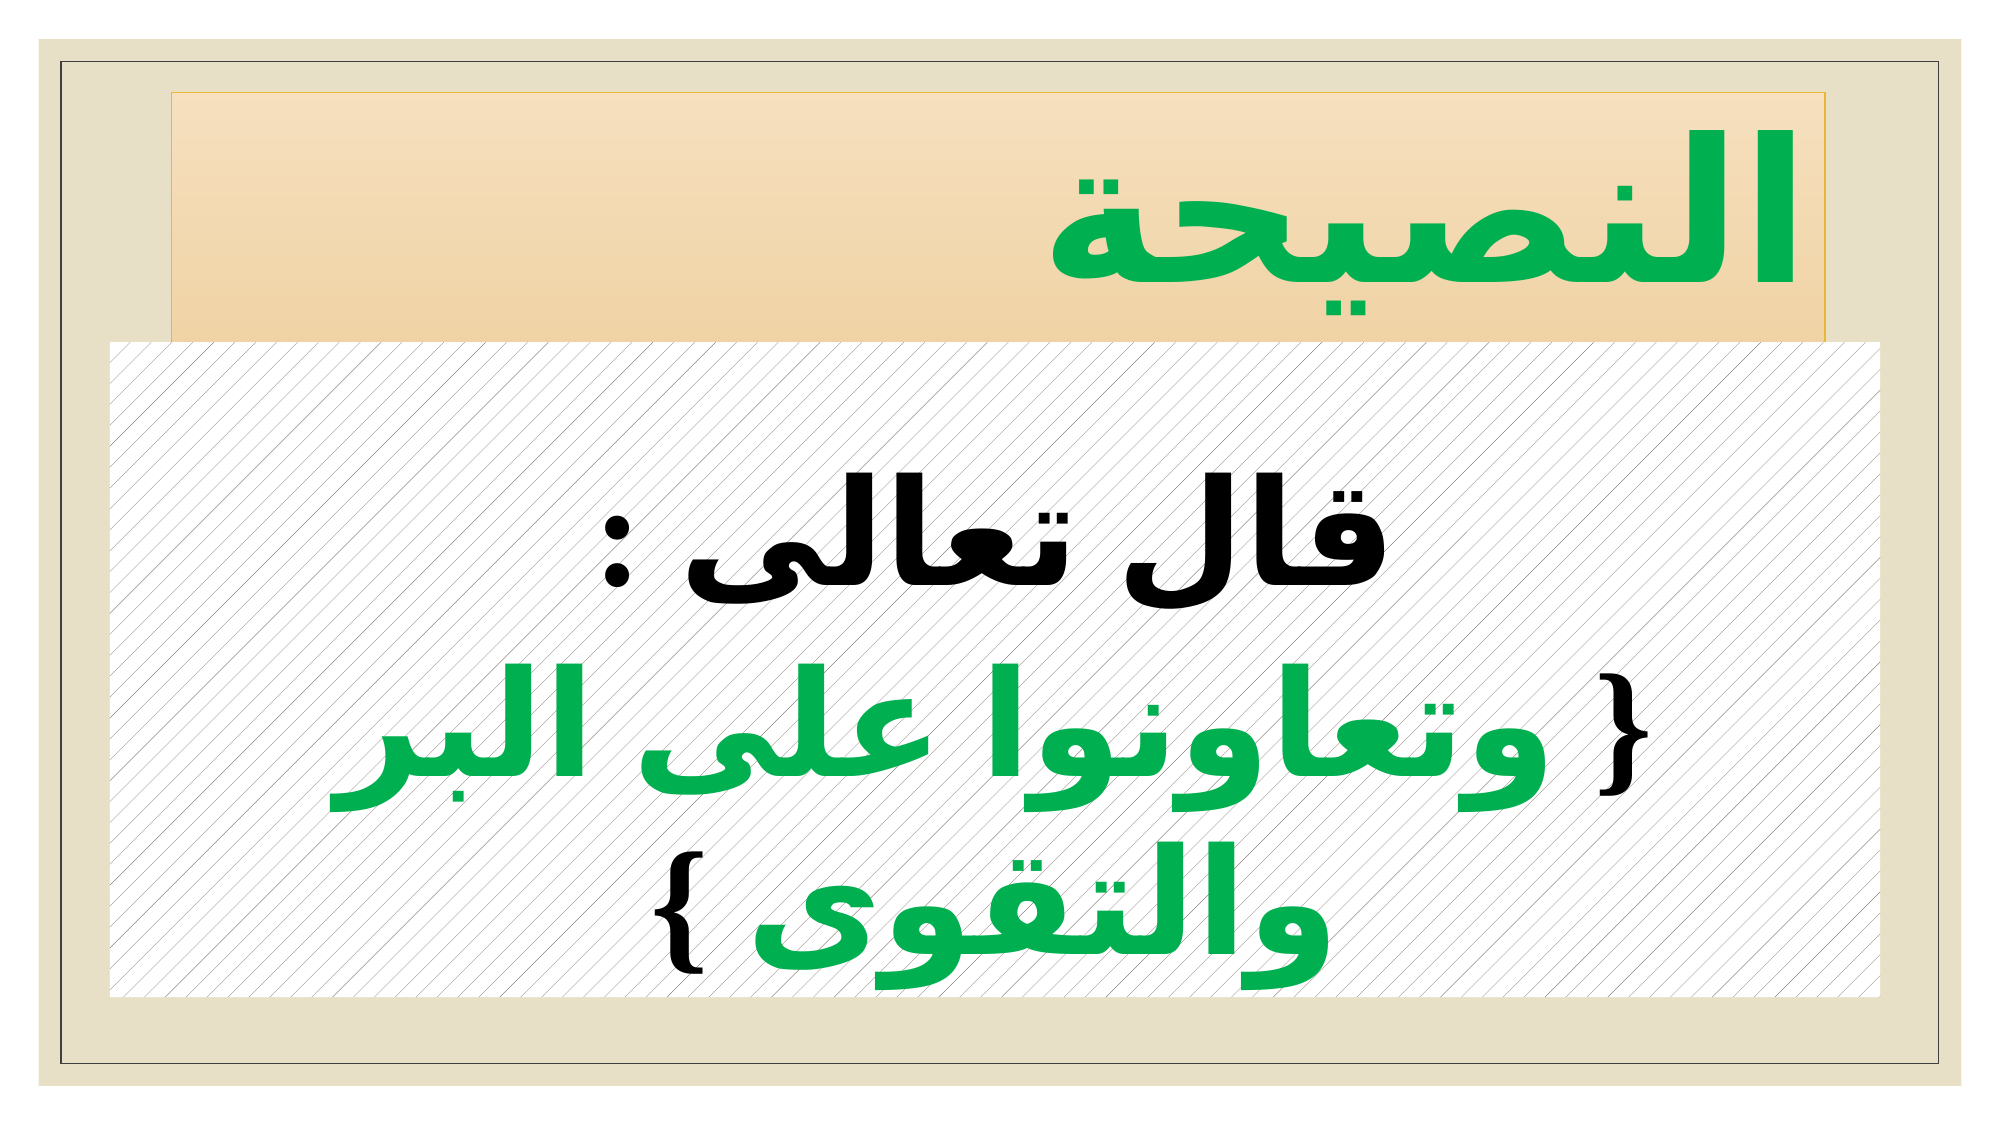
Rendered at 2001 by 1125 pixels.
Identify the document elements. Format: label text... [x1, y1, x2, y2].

list قال تعالى : { وتعاونوا على البر والتقوى } [109, 342, 1881, 998]
title النصيحة [171, 92, 1826, 342]
